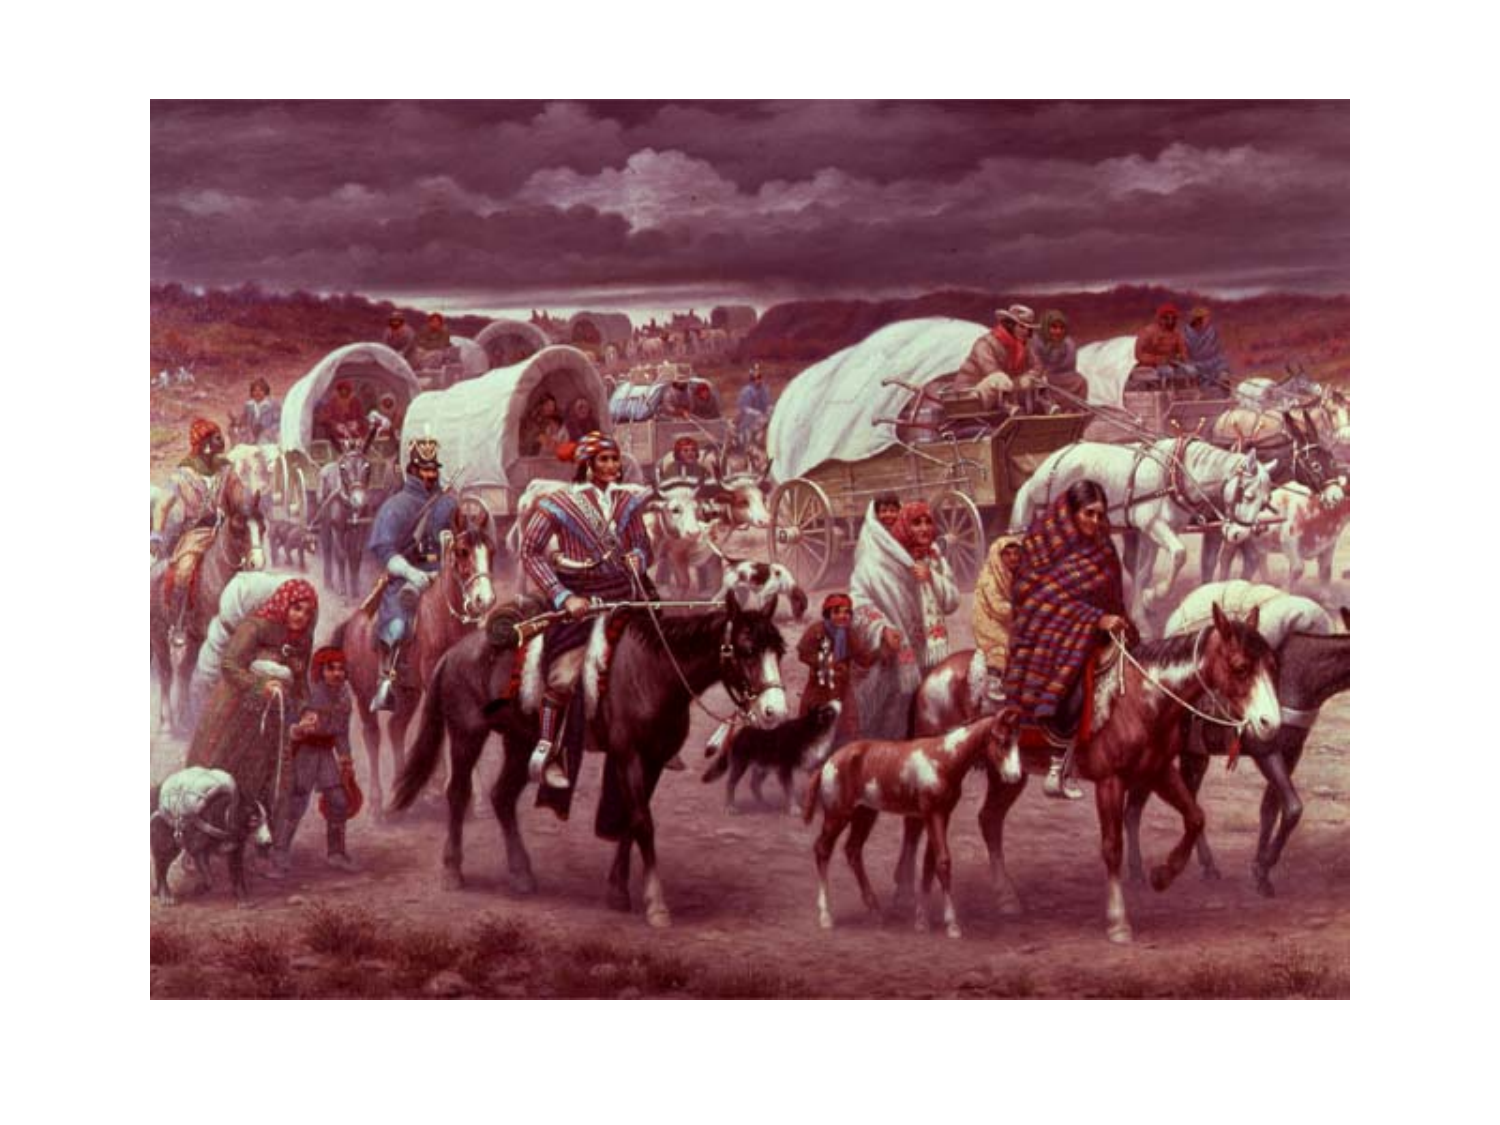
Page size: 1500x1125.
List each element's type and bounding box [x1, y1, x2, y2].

picture [149, 99, 1351, 1001]
